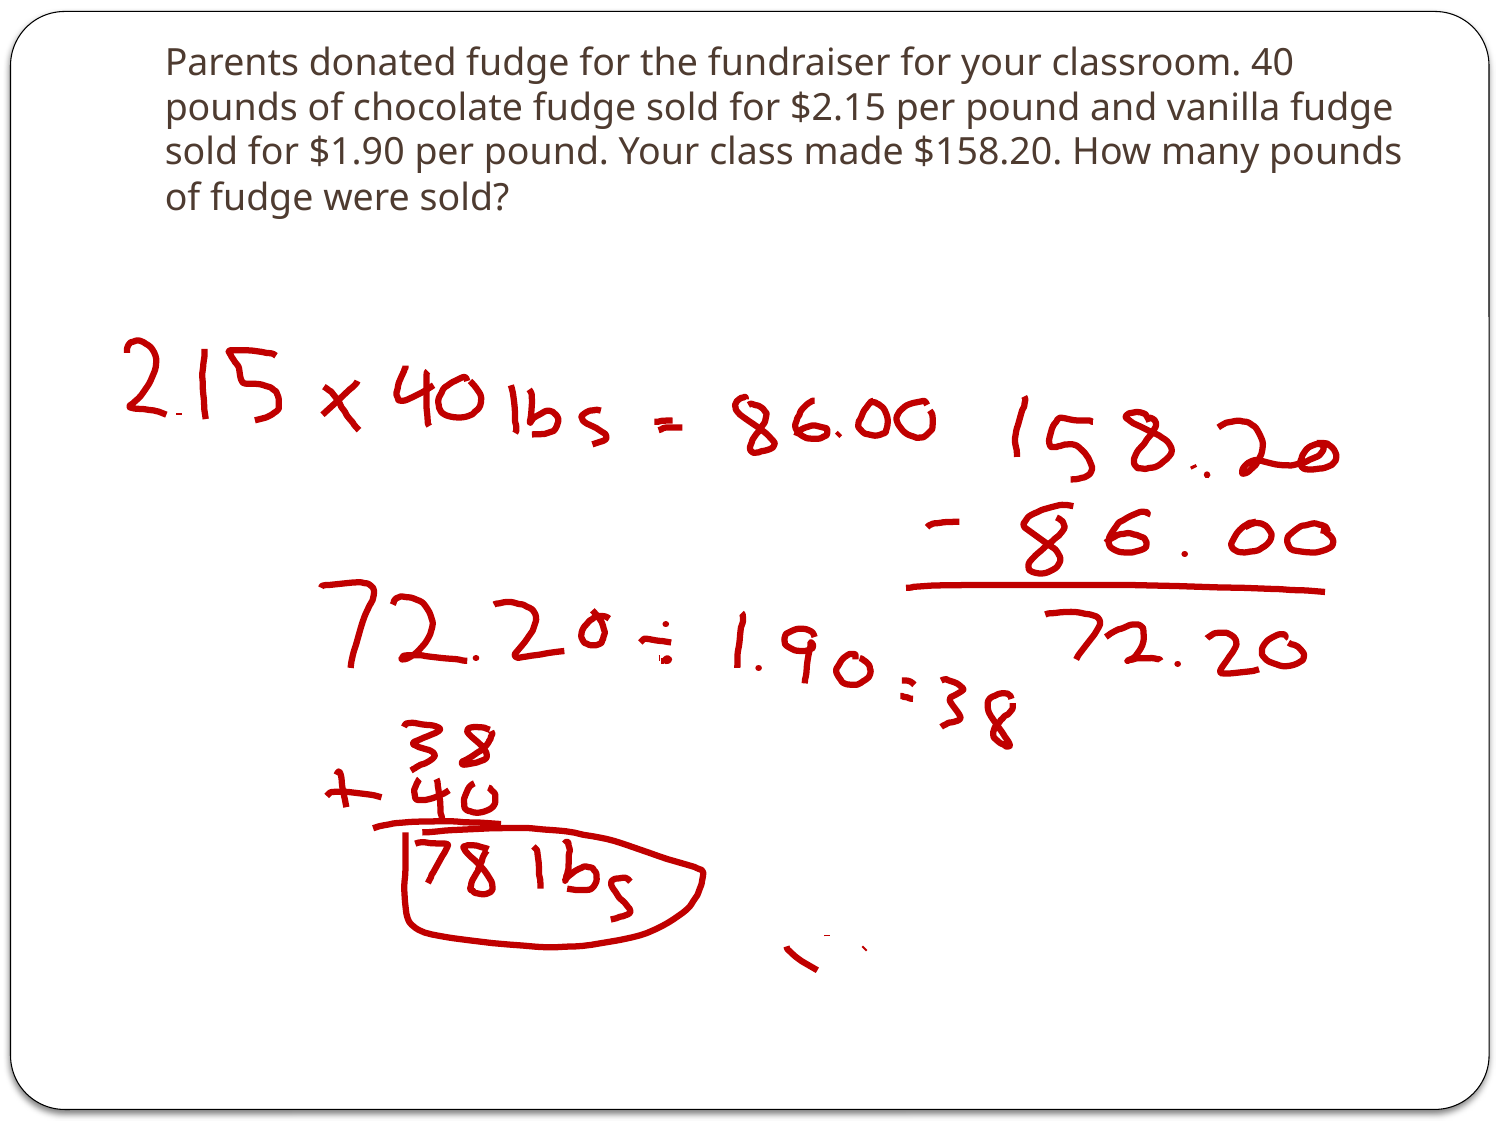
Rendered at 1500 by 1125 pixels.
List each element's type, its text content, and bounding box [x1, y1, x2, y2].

text_box [461, 726, 494, 766]
text_box [528, 389, 560, 436]
text_box [435, 778, 443, 819]
text_box [392, 595, 468, 662]
text_box [835, 653, 872, 686]
text_box [1014, 396, 1027, 457]
text_box [320, 581, 375, 669]
text_box [1105, 511, 1149, 554]
text_box [658, 426, 683, 431]
text_box [639, 637, 672, 644]
text_box [580, 609, 610, 647]
text_box [857, 400, 889, 437]
text_box [1125, 411, 1173, 470]
text_box [1206, 632, 1260, 675]
text_box [227, 349, 280, 422]
text_box [895, 400, 934, 439]
text_box [343, 797, 348, 808]
text_box [986, 692, 1014, 748]
text_box [734, 396, 776, 454]
text_box [1022, 504, 1074, 575]
text_box [794, 400, 829, 440]
title Parents donated fudge for the fundraiser for your classroom. 40 pounds of chocolate fudge sold for $2.15 per pound and vanilla fudge sold for $1.90 per pound. Your class made $158.20. How many pounds of fudge were sold? [150, 45, 1425, 233]
text_box [510, 385, 518, 434]
text_box [783, 627, 816, 684]
text_box [1230, 520, 1273, 554]
text_box [413, 778, 438, 801]
text_box [372, 820, 502, 829]
text_box [326, 790, 382, 799]
text_box [425, 370, 430, 427]
text_box [126, 339, 167, 416]
text_box [338, 380, 359, 400]
text_box [437, 376, 482, 419]
text_box [403, 722, 441, 772]
text_box [1217, 419, 1338, 475]
text_box [463, 782, 497, 814]
text_box [395, 365, 425, 402]
text_box [321, 402, 337, 416]
text_box [403, 827, 705, 949]
text_box [1105, 623, 1162, 662]
text_box [201, 348, 207, 420]
text_box [493, 601, 565, 659]
text_box [1286, 522, 1334, 554]
text_box [335, 770, 344, 790]
text_box [1048, 416, 1093, 481]
text_box [900, 695, 914, 700]
text_box [926, 520, 960, 528]
text_box [323, 385, 360, 431]
text_box [905, 584, 1326, 593]
text_box [736, 612, 744, 668]
text_box [785, 946, 818, 971]
text_box [1045, 611, 1101, 660]
text_box [429, 382, 434, 390]
text_box [940, 678, 965, 728]
text_box [439, 786, 450, 796]
text_box [901, 679, 915, 686]
text_box [654, 419, 673, 423]
text_box [1261, 633, 1305, 668]
text_box [580, 409, 608, 446]
